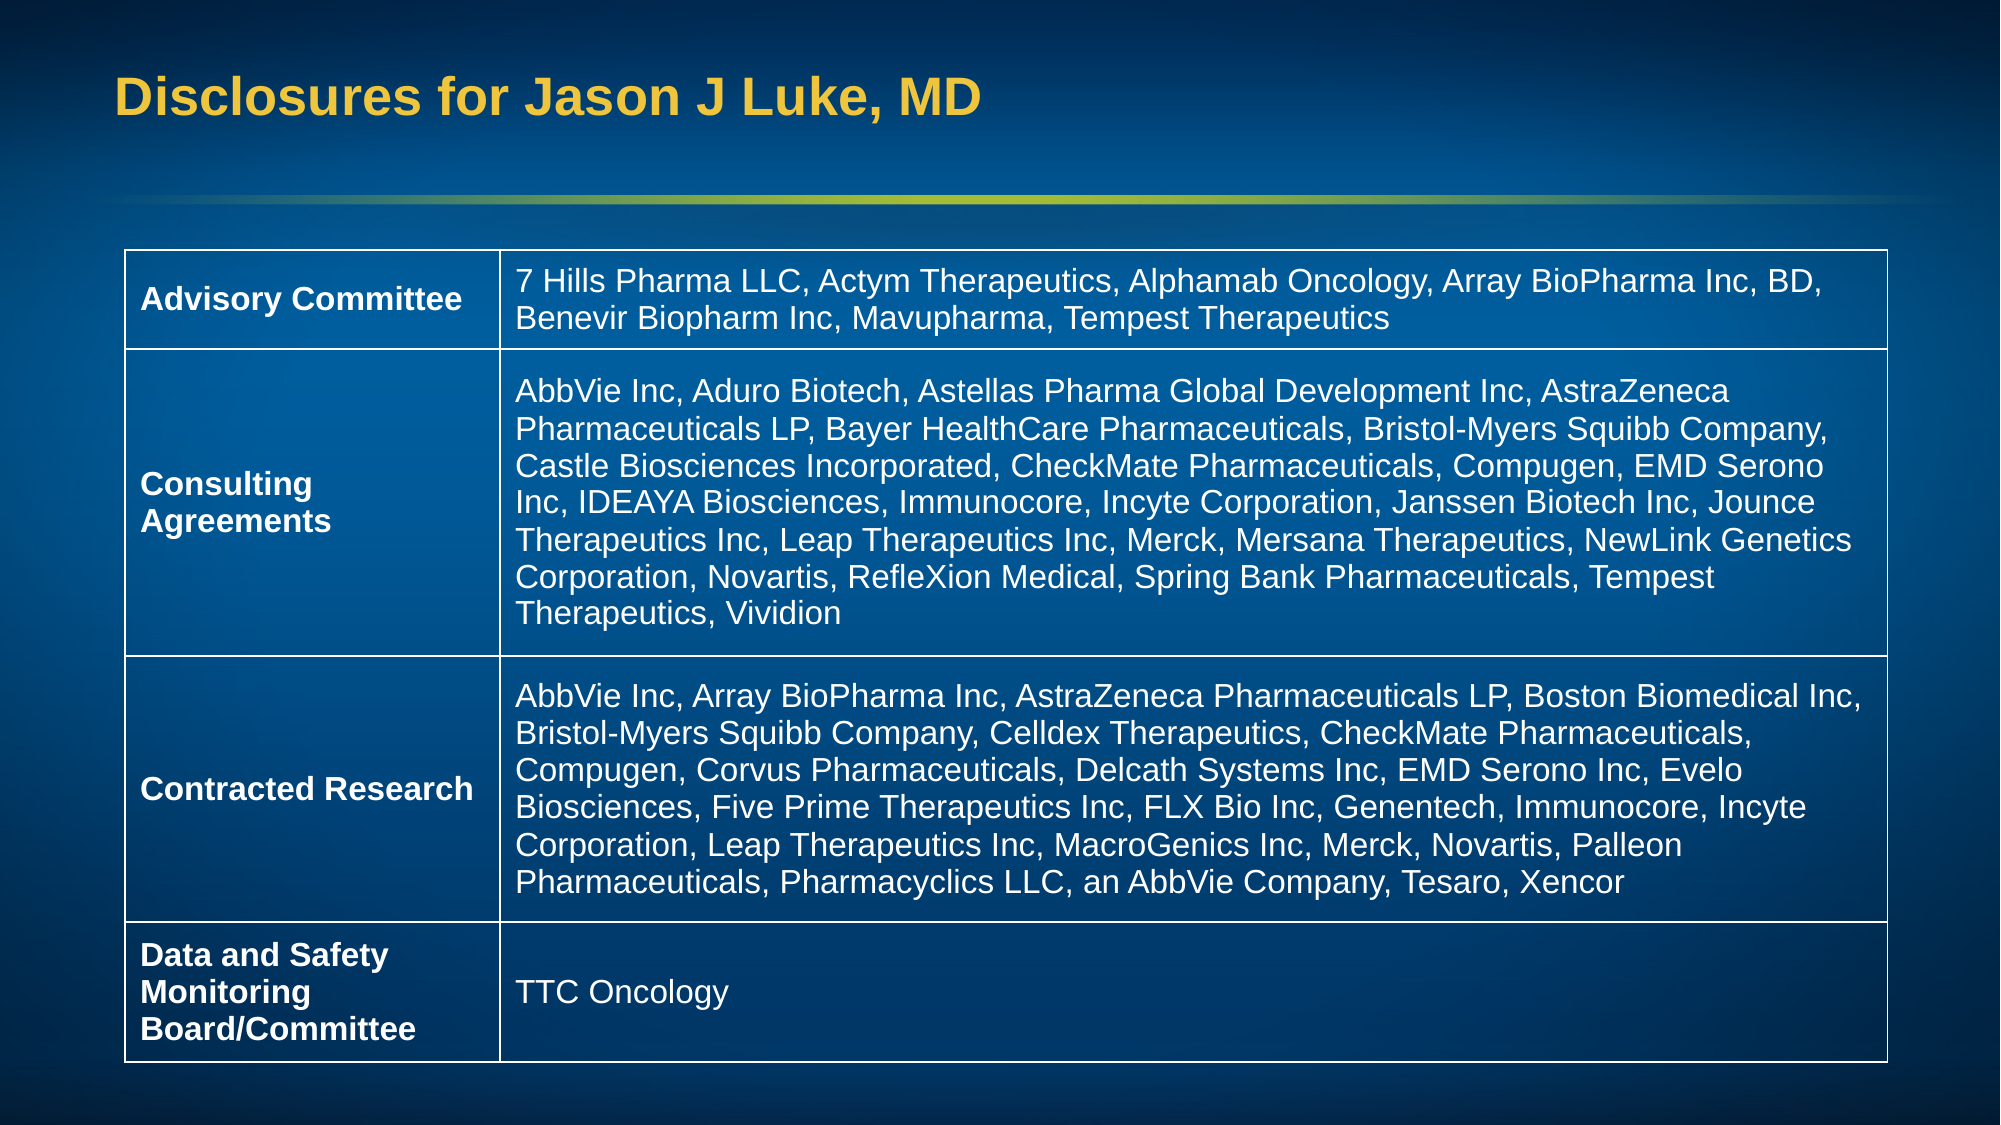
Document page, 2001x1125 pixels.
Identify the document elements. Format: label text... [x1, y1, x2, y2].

table_cell Consulting Agreements [126, 350, 499, 655]
table_cell Data and Safety Monitoring Board/Committee [126, 923, 499, 1061]
table_header 7 Hills Pharma LLC, Actym Therapeutics, Alphamab Oncology, Array BioPharma Inc, BD, Benevir Biopharm Inc, Mavupharma, Tempest Therapeutics [501, 251, 1887, 348]
table_cell AbbVie Inc, Aduro Biotech, Astellas Pharma Global Development Inc, AstraZeneca Pharmaceuticals LP, Bayer HealthCare Pharmaceuticals, Bristol-Myers Squibb Company, Castle Biosciences Incorporated, CheckMate Pharmaceuticals, Compugen, EMD Serono Inc, IDEAYA Biosciences, Immunocore, Incyte Corporation, Janssen Biotech Inc, Jounce Therapeutics Inc, Leap Therapeutics Inc, Merck, Mersana Therapeutics, NewLink Genetics Corporation, Novartis, RefleXion Medical, Spring Bank Pharmaceuticals, Tempest Therapeutics, Vividion [501, 350, 1887, 655]
table_cell Contracted Research [126, 657, 499, 921]
table_header Advisory Committee [126, 251, 499, 348]
table_cell TTC Oncology [501, 923, 1887, 1061]
table_cell AbbVie Inc, Array BioPharma Inc, AstraZeneca Pharmaceuticals LP, Boston Biomedical Inc, Bristol-Myers Squibb Company, Celldex Therapeutics, CheckMate Pharmaceuticals, Compugen, Corvus Pharmaceuticals, Delcath Systems Inc, EMD Serono Inc, Evelo Biosciences, Five Prime Therapeutics Inc, FLX Bio Inc, Genentech, Immunocore, Incyte Corporation, Leap Therapeutics Inc, MacroGenics Inc, Merck, Novartis, Palleon Pharmaceuticals, Pharmacyclics LLC, an AbbVie Company, Tesaro, Xencor [501, 657, 1887, 921]
picture [0, 0, 2000, 1125]
title Disclosures for Jason J Luke, MD [99, 0, 1900, 188]
